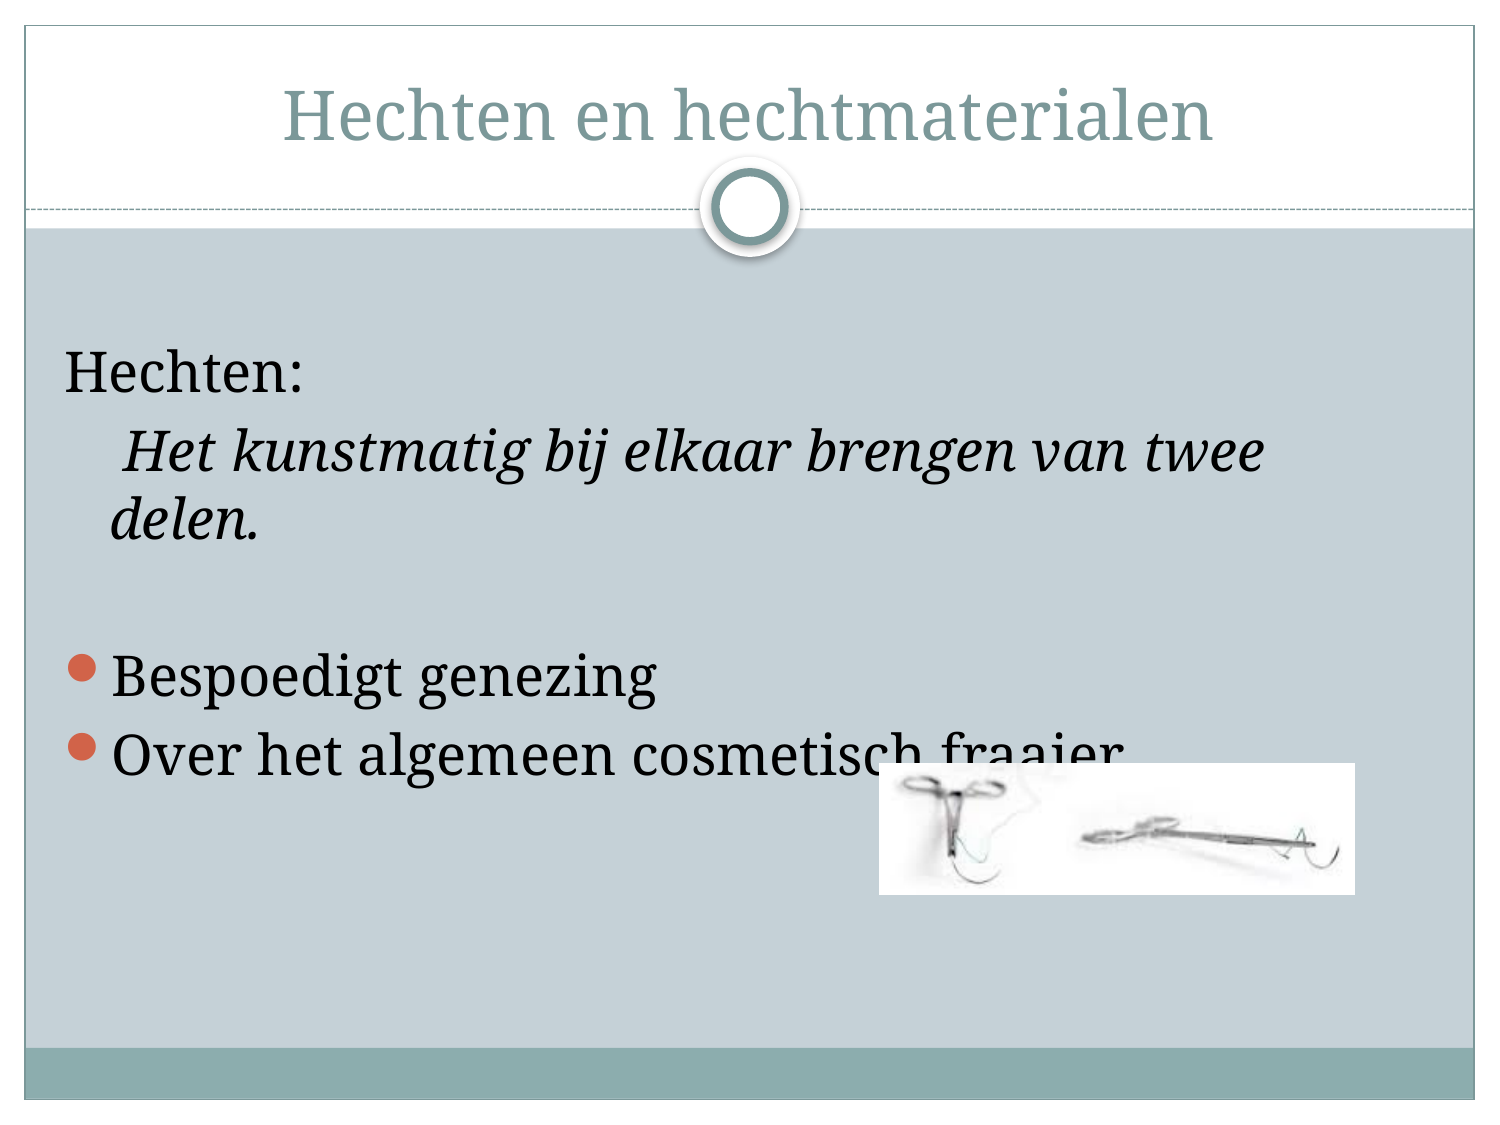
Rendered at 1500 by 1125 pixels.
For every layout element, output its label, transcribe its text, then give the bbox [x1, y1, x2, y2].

picture [879, 763, 1356, 895]
list Hechten: Het kunstmatig bij elkaar brengen van twee delen. Bespoedigt genezing Over het algemeen cosmetisch fraaier [49, 250, 1445, 1001]
title Hechten en hechtmaterialen [49, 37, 1450, 162]
